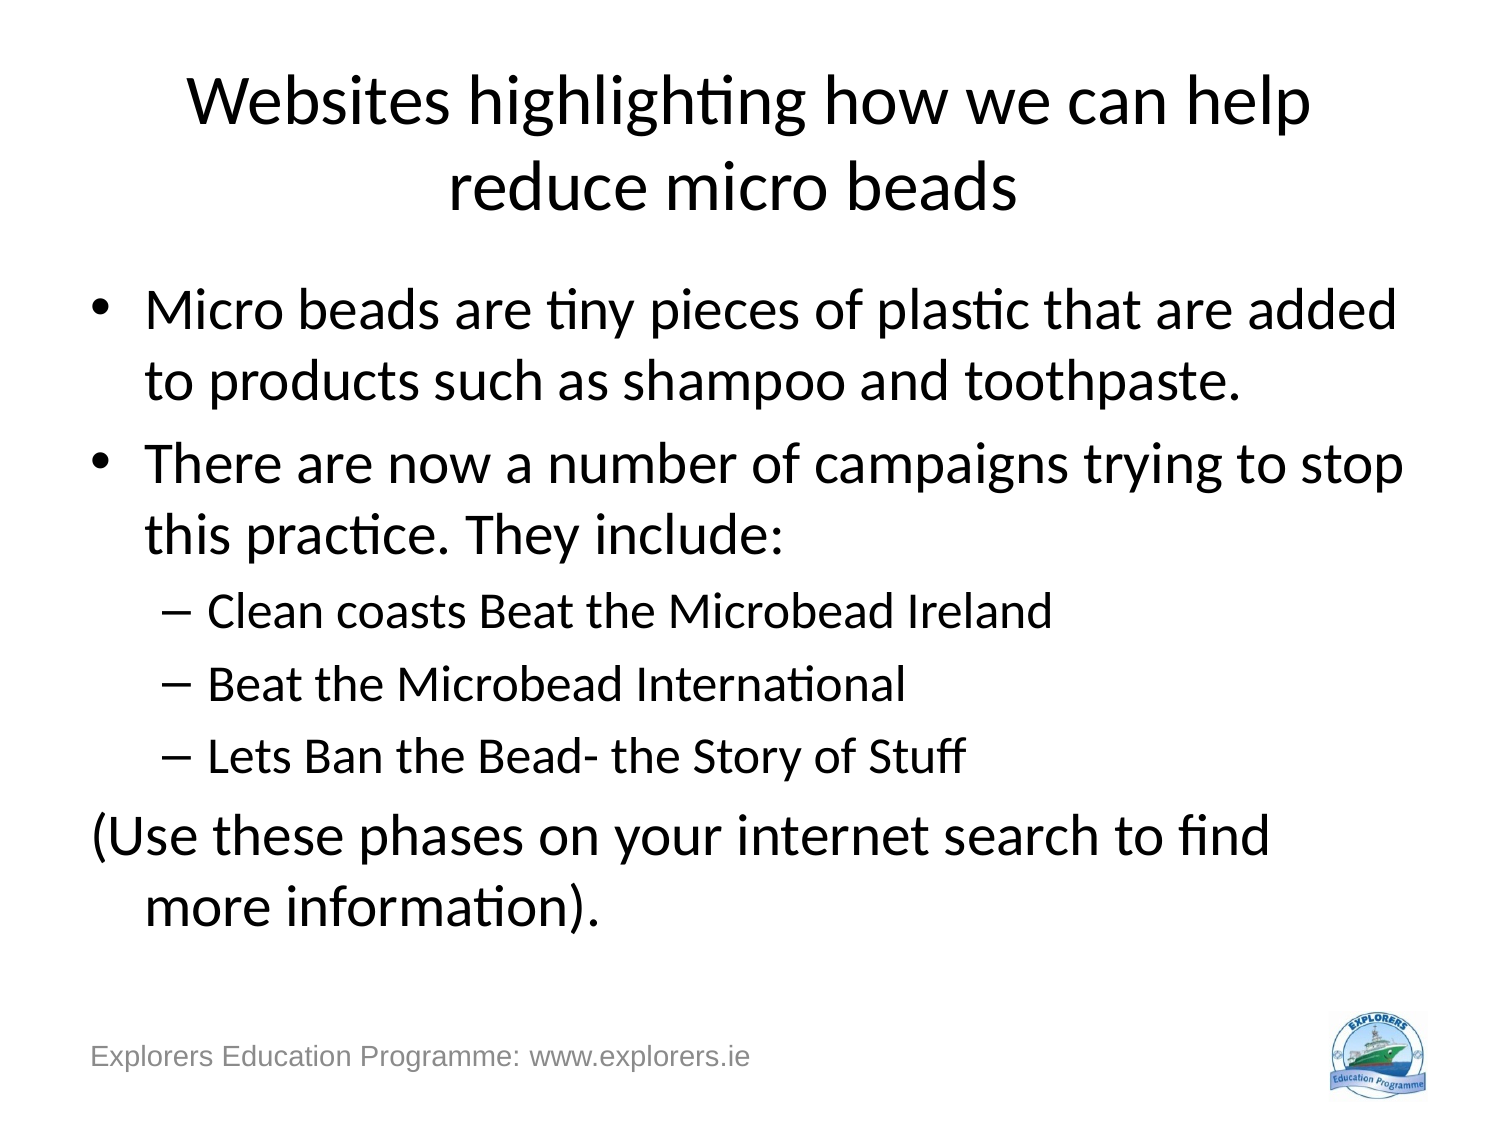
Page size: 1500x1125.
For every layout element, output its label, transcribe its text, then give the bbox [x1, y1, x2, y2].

title Websites highlighting how we can help reduce micro beads [75, 45, 1425, 233]
slide_number Explorers Education Programme: www.explorers.ie [75, 1042, 833, 1102]
list Micro beads are tiny pieces of plastic that are added to products such as shampoo and toothpaste. There are now a number of campaigns trying to stop this practice. They include: Clean coasts Beat the Microbead Ireland Beat the Microbead International Lets Ban the Bead- the Story of Stuff (Use these phases on your internet search to find more information). [75, 262, 1425, 1005]
picture [1328, 1011, 1428, 1102]
